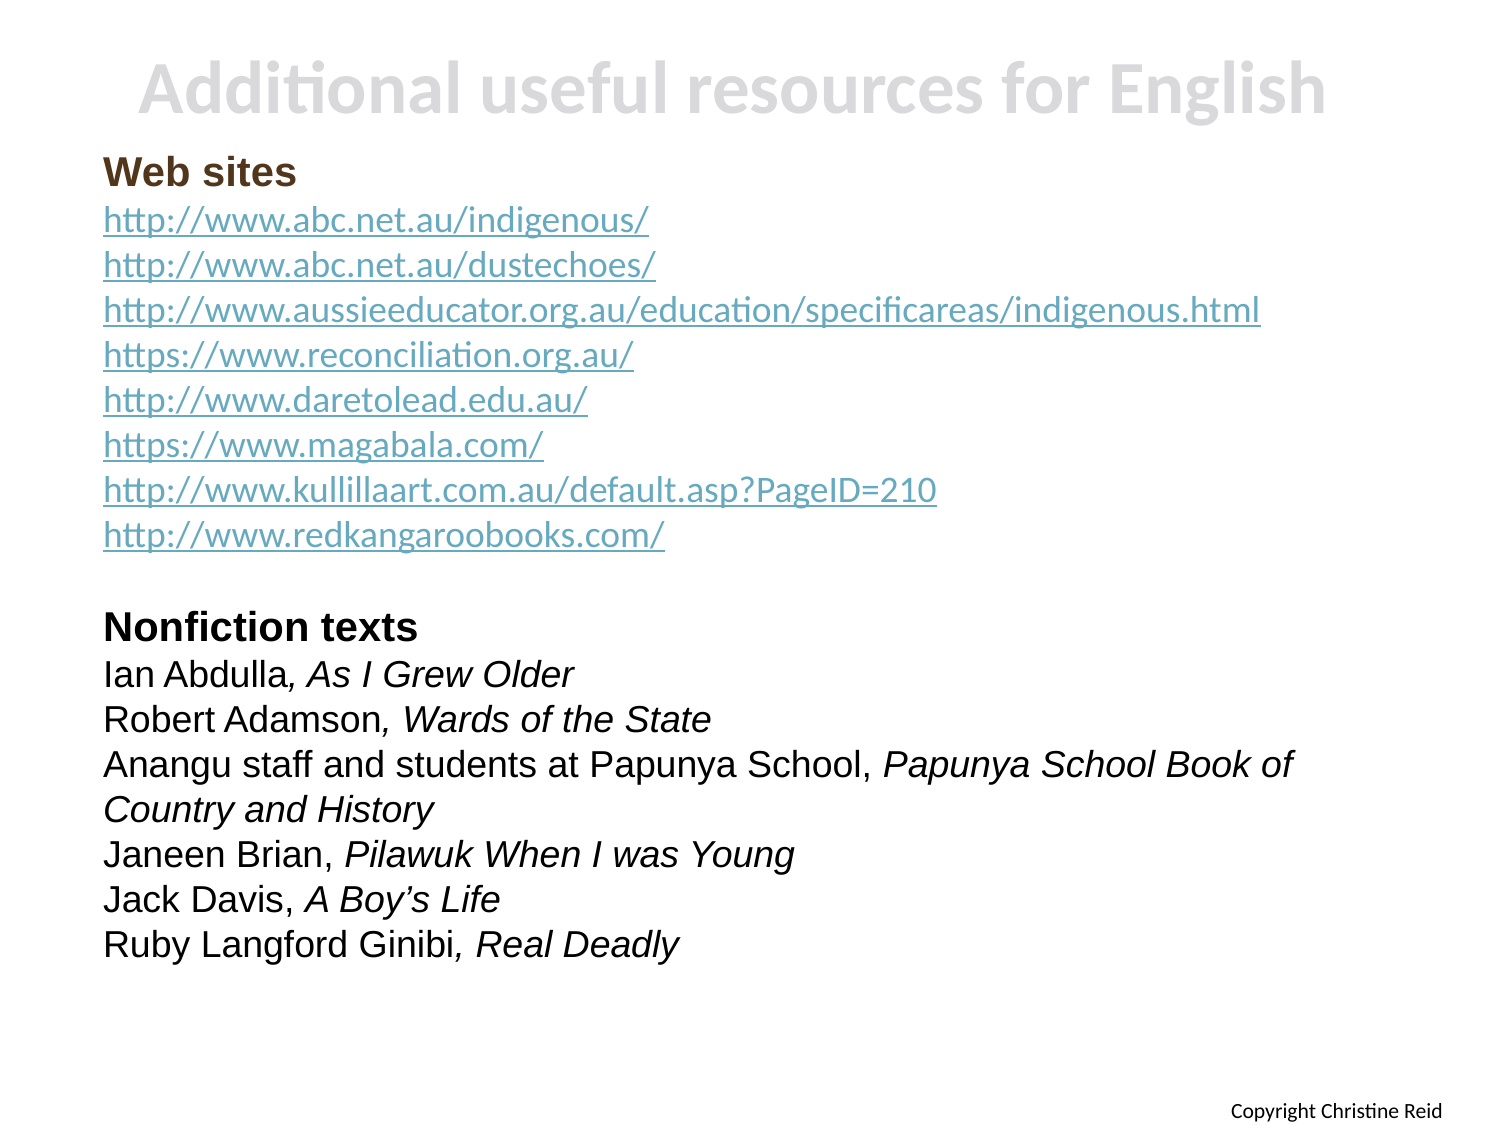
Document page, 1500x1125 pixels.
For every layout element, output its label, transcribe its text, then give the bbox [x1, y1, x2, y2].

text_box Web sites http://www.abc.net.au/indigenous/ http://www.abc.net.au/dustechoes/ http://www.aussieeducator.org.au/education/specificareas/indigenous.html https://www.reconciliation.org.au/ http://www.daretolead.edu.au/ https://www.magabala.com/ http://www.kullillaart.com.au/default.asp?PageID=210 http://www.redkangaroobooks.com/ Nonfiction texts Ian Abdulla, As I Grew Older Robert Adamson, Wards of the State Anangu staff and students at Papunya School, Papunya School Book of Country and History Janeen Brian, Pilawuk When I was Young Jack Davis, A Boy’s Life Ruby Langford Ginibi, Real Deadly [88, 137, 1412, 1017]
text_box Copyright Christine Reid [1216, 1063, 1458, 1125]
text_box Additional useful resources for English [123, 31, 1471, 136]
